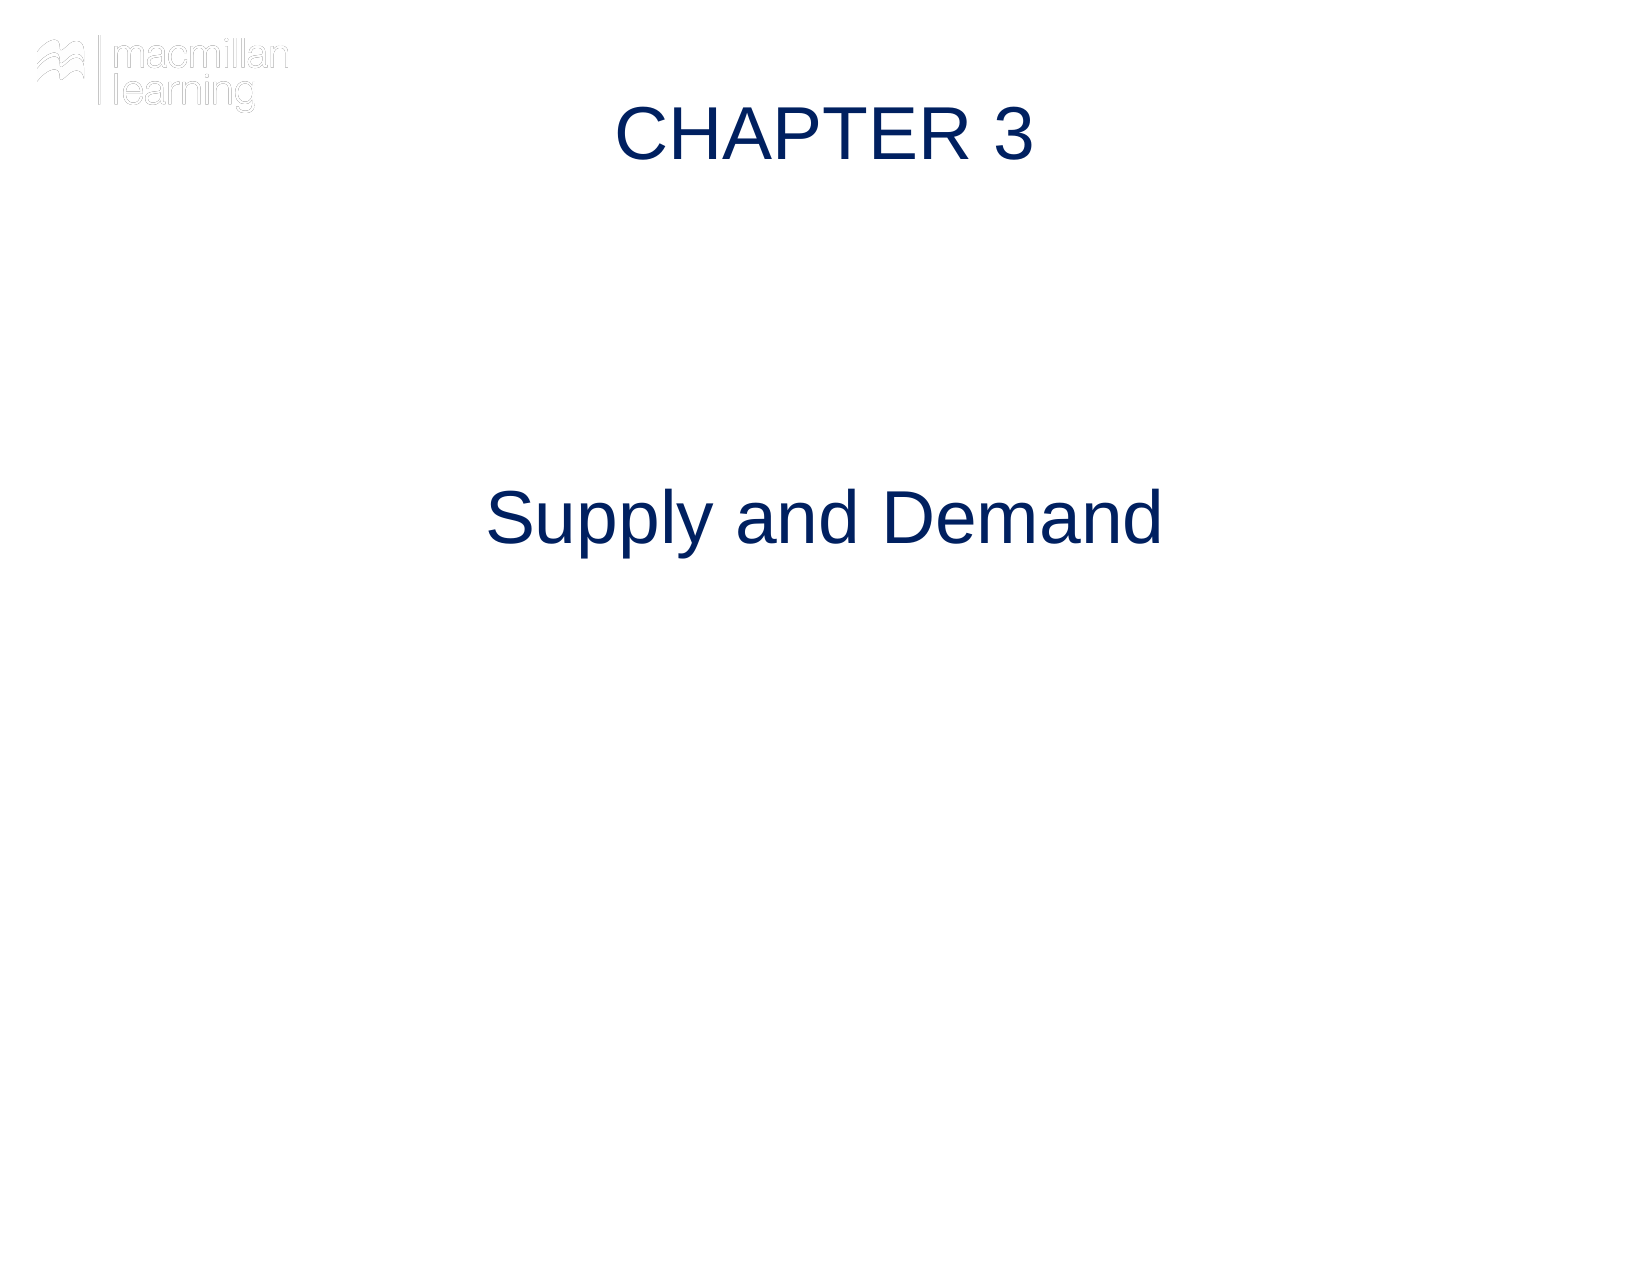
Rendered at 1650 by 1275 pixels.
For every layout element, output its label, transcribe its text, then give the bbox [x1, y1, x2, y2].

text_box Supply and Demand [323, 407, 1327, 620]
title CHAPTER 3 [0, 62, 1650, 197]
picture [37, 35, 288, 62]
